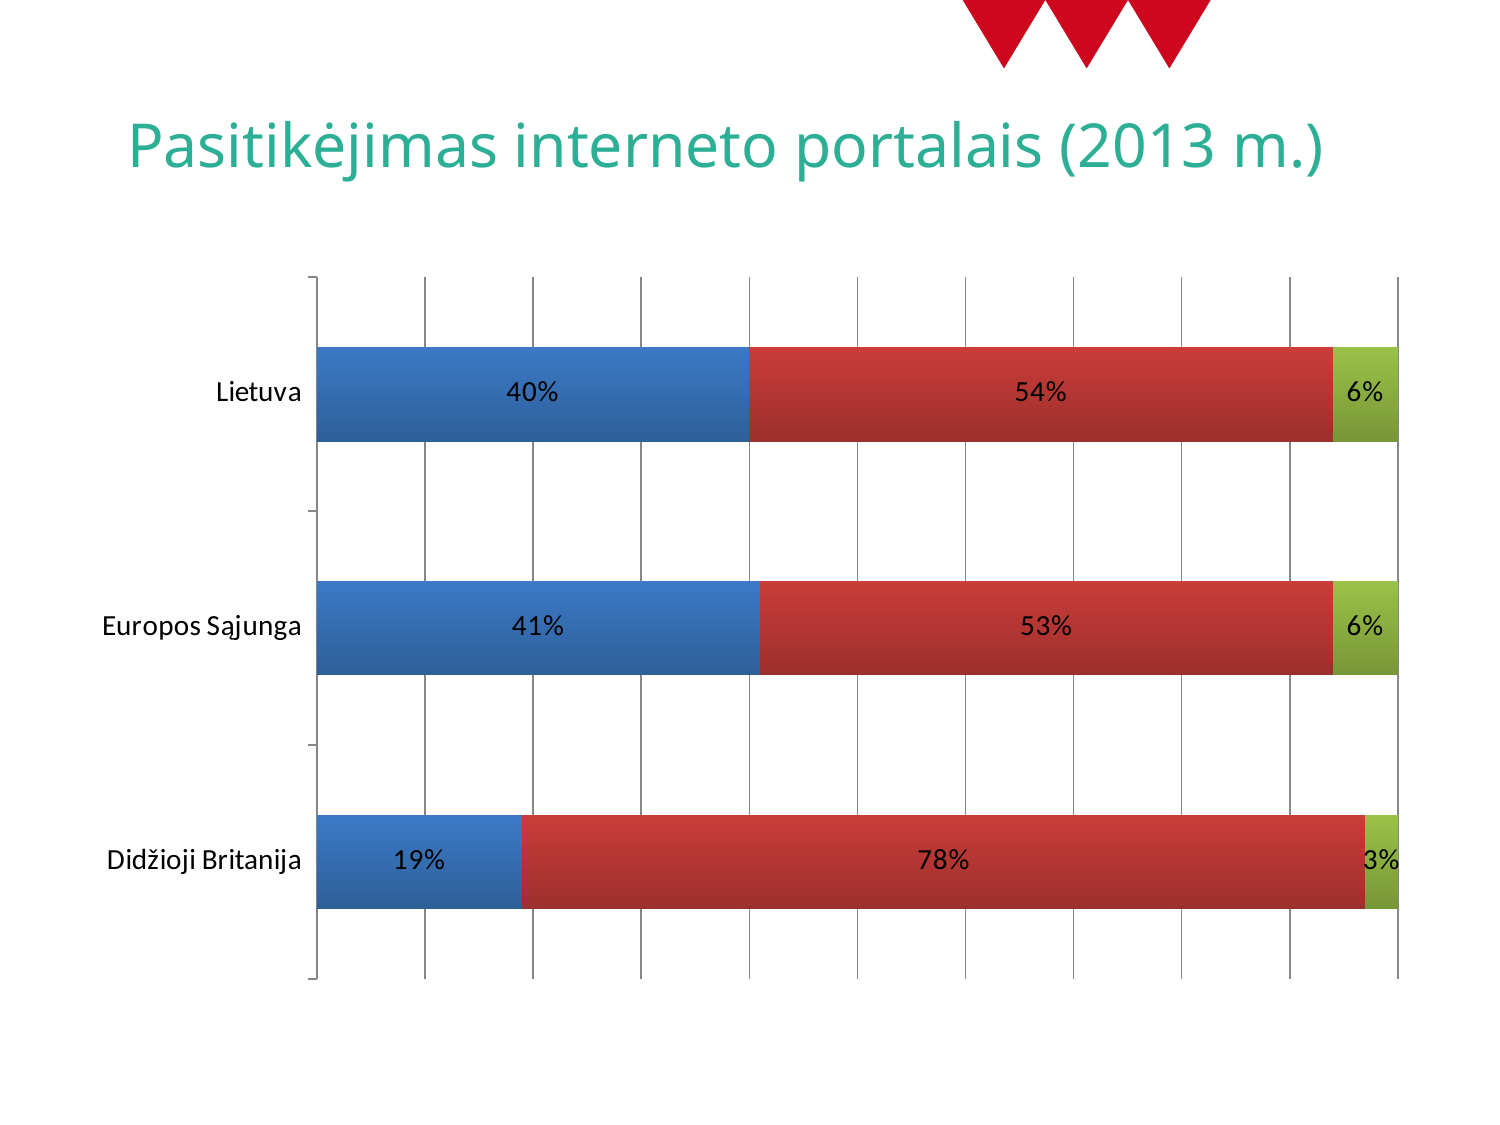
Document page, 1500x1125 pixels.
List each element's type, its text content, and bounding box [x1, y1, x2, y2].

title Pasitikėjimas interneto portalais (2013 m.) [112, 66, 1388, 220]
chart [74, 262, 1426, 1006]
